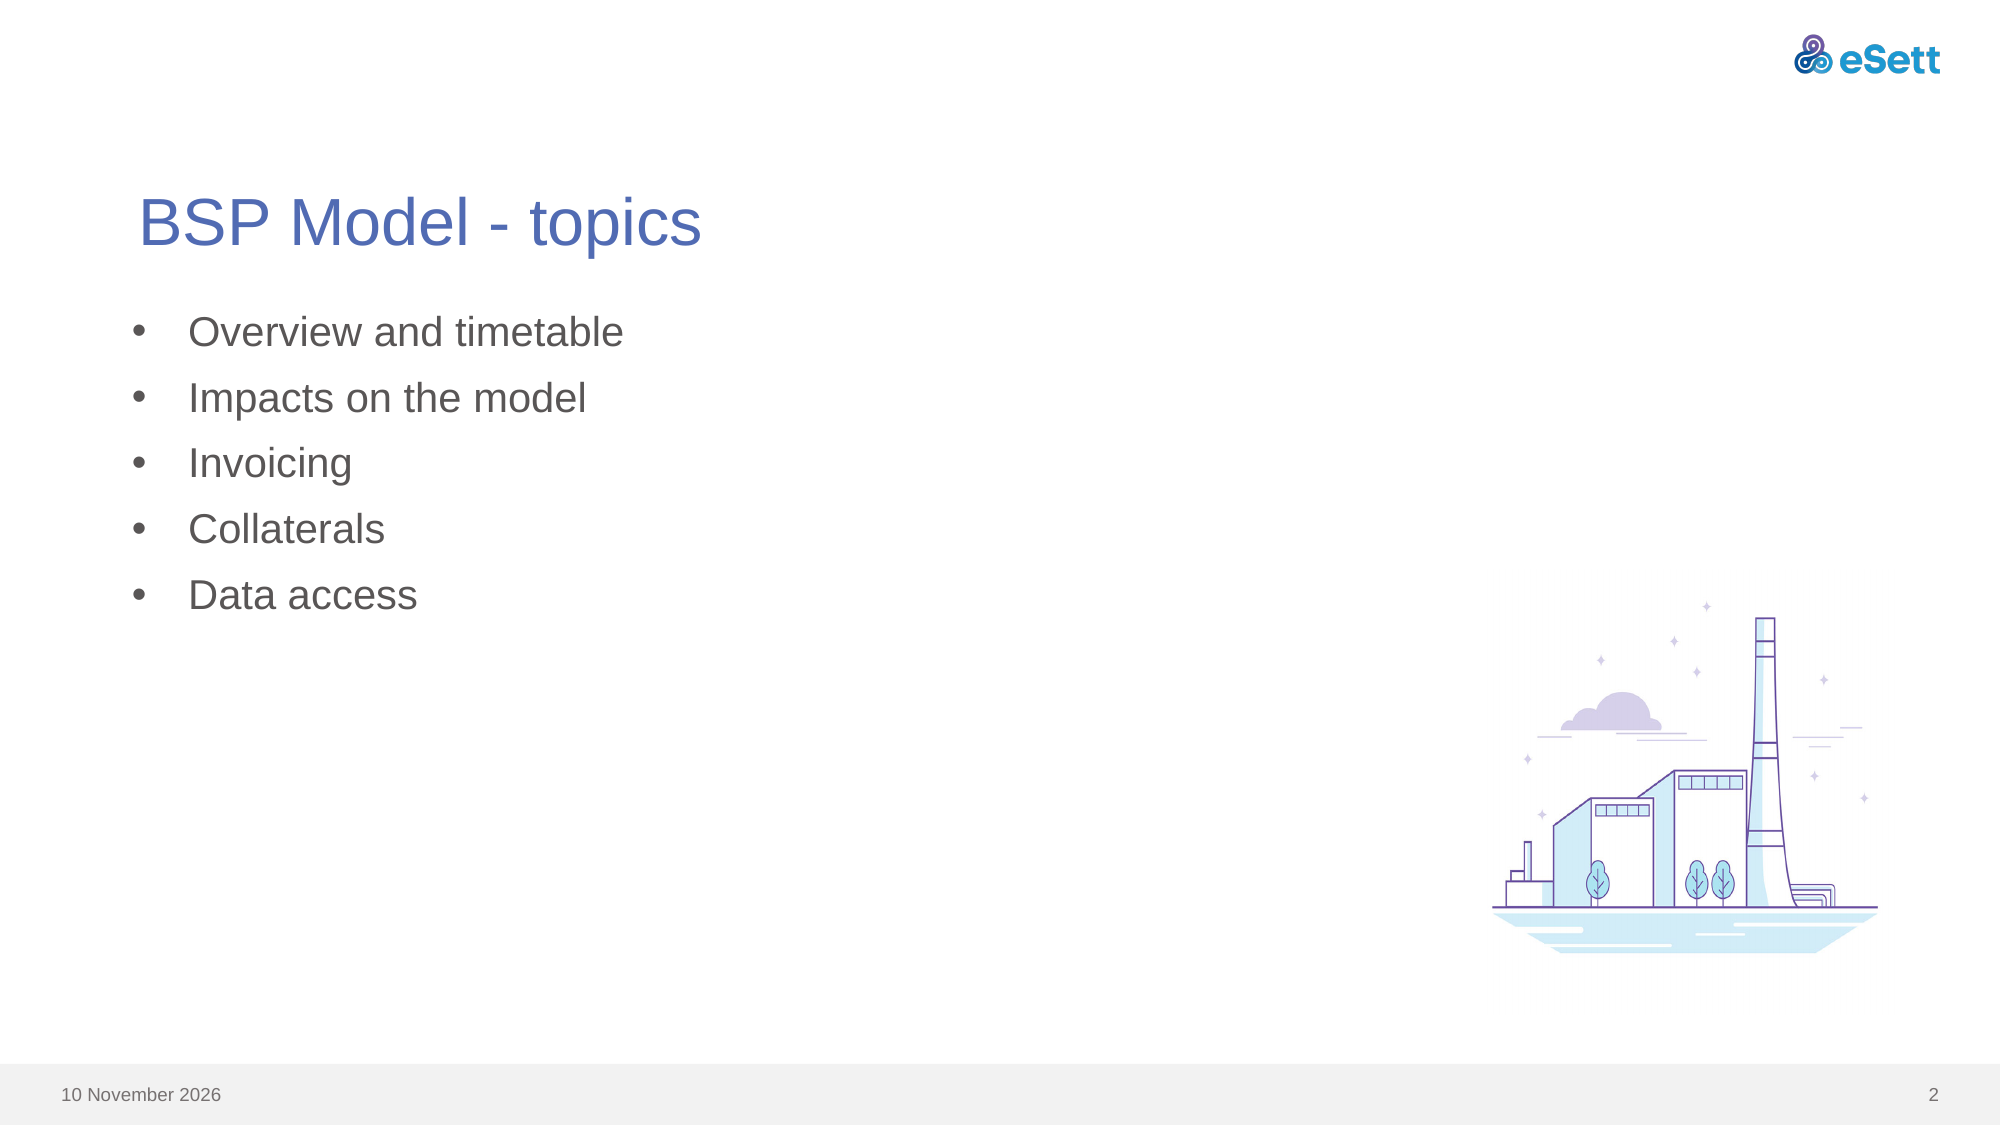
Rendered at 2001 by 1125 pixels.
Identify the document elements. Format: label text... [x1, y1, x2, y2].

picture [1794, 34, 1940, 74]
list Overview and timetable Impacts on the model Invoicing Collaterals Data access [116, 302, 1495, 1007]
title BSP Model - topics [123, 114, 1884, 333]
picture [1484, 569, 1895, 1015]
